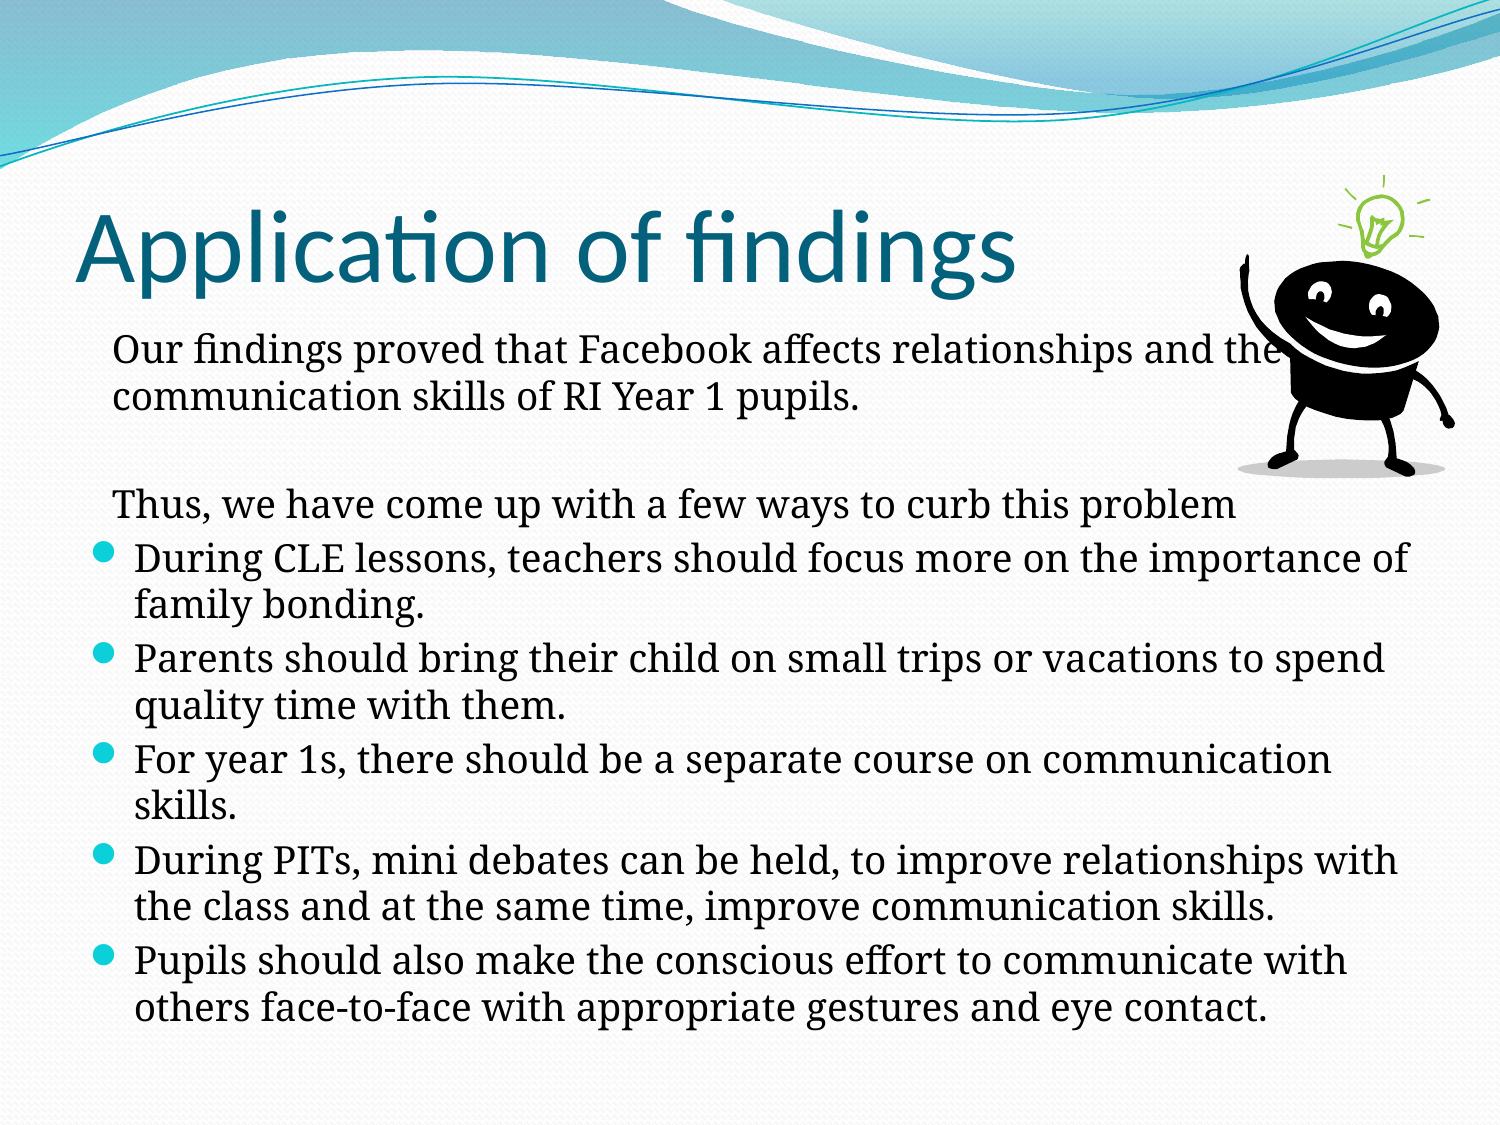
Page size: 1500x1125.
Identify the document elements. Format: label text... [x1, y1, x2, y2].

list Our findings proved that Facebook affects relationships and the communication skills of RI Year 1 pupils. Thus, we have come up with a few ways to curb this problem During CLE lessons, teachers should focus more on the importance of family bonding. Parents should bring their child on small trips or vacations to spend quality time with them. For year 1s, there should be a separate course on communication skills. During PITs, mini debates can be held, to improve relationships with the class and at the same time, improve communication skills. Pupils should also make the conscious effort to communicate with others face-to-face with appropriate gestures and eye contact. [75, 317, 1425, 1038]
title Application of findings [75, 115, 1425, 303]
picture [1237, 174, 1456, 479]
